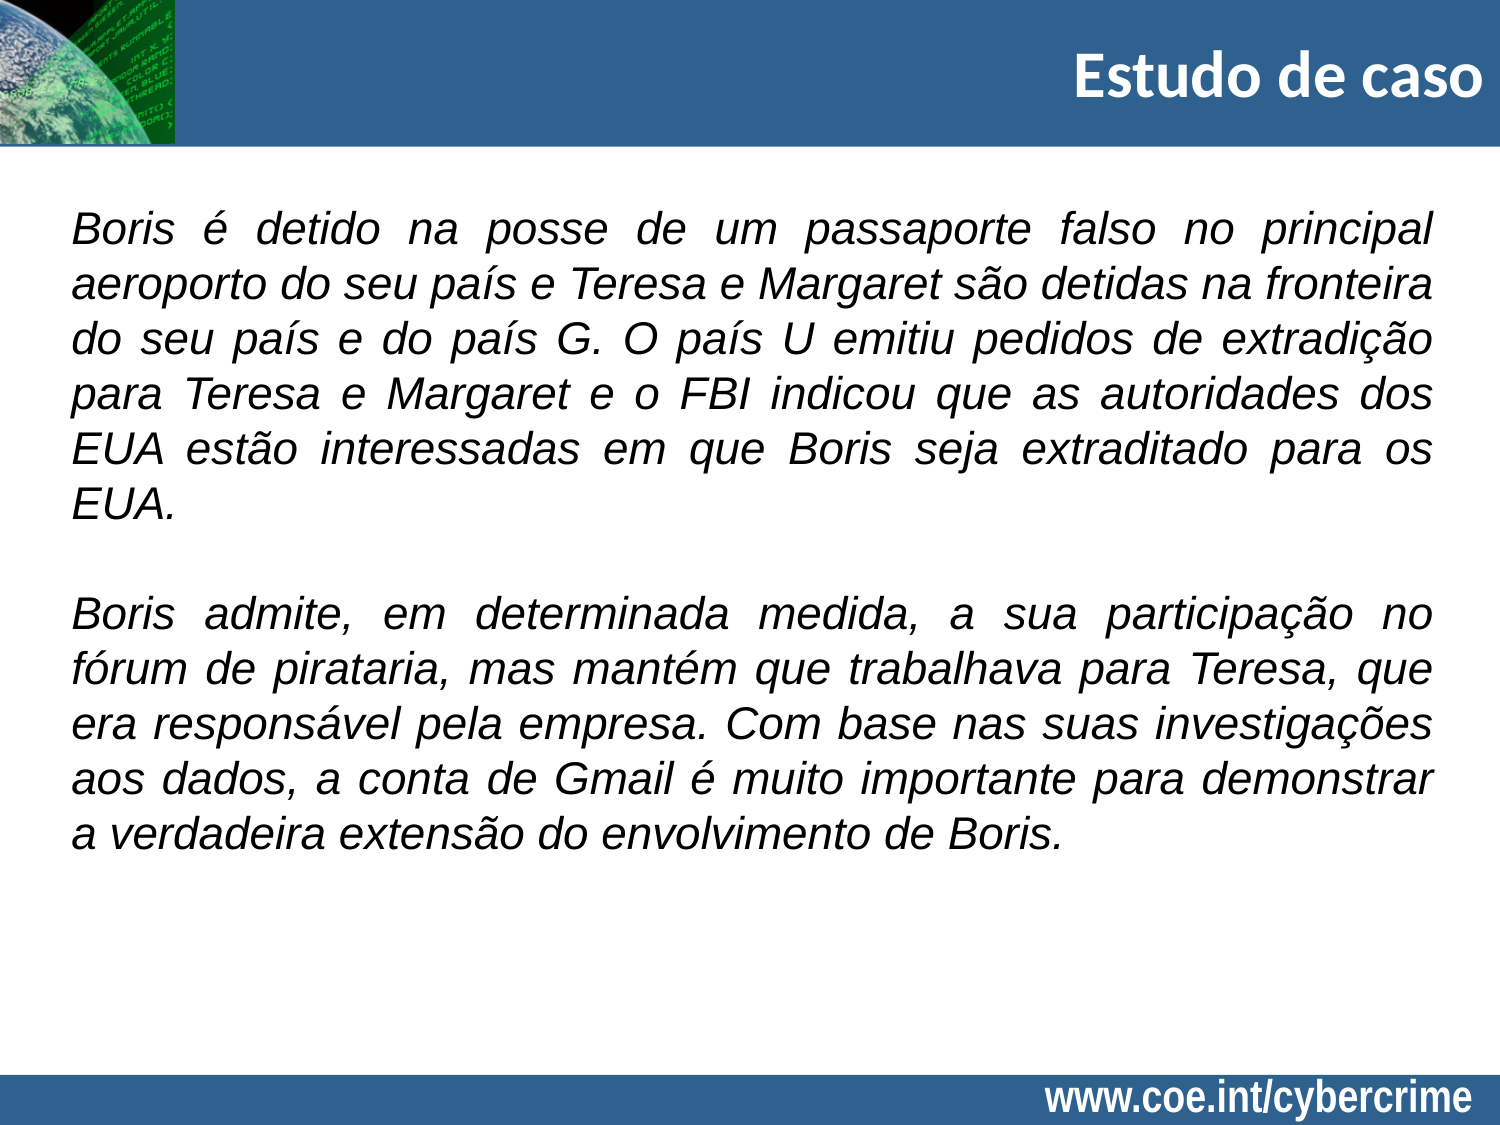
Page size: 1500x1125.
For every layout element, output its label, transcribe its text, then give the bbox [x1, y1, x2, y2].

text_box Boris é detido na posse de um passaporte falso no principal aeroporto do seu país e Teresa e Margaret são detidas na fronteira do seu país e do país G. O país U emitiu pedidos de extradição para Teresa e Margaret e o FBI indicou que as autoridades dos EUA estão interessadas em que Boris seja extraditado para os EUA. Boris admite, em determinada medida, a sua participação no fórum de pirataria, mas mantém que trabalhava para Teresa, que era responsável pela empresa. Com base nas suas investigações aos dados, a conta de Gmail é muito importante para demonstrar a verdadeira extensão do envolvimento de Boris. [56, 191, 1450, 921]
picture [0, 0, 175, 144]
text_box [0, 1073, 1030, 1125]
text_box Estudo de caso [177, 0, 1500, 149]
text_box www.coe.int/cybercrime [1030, 1059, 1500, 1125]
